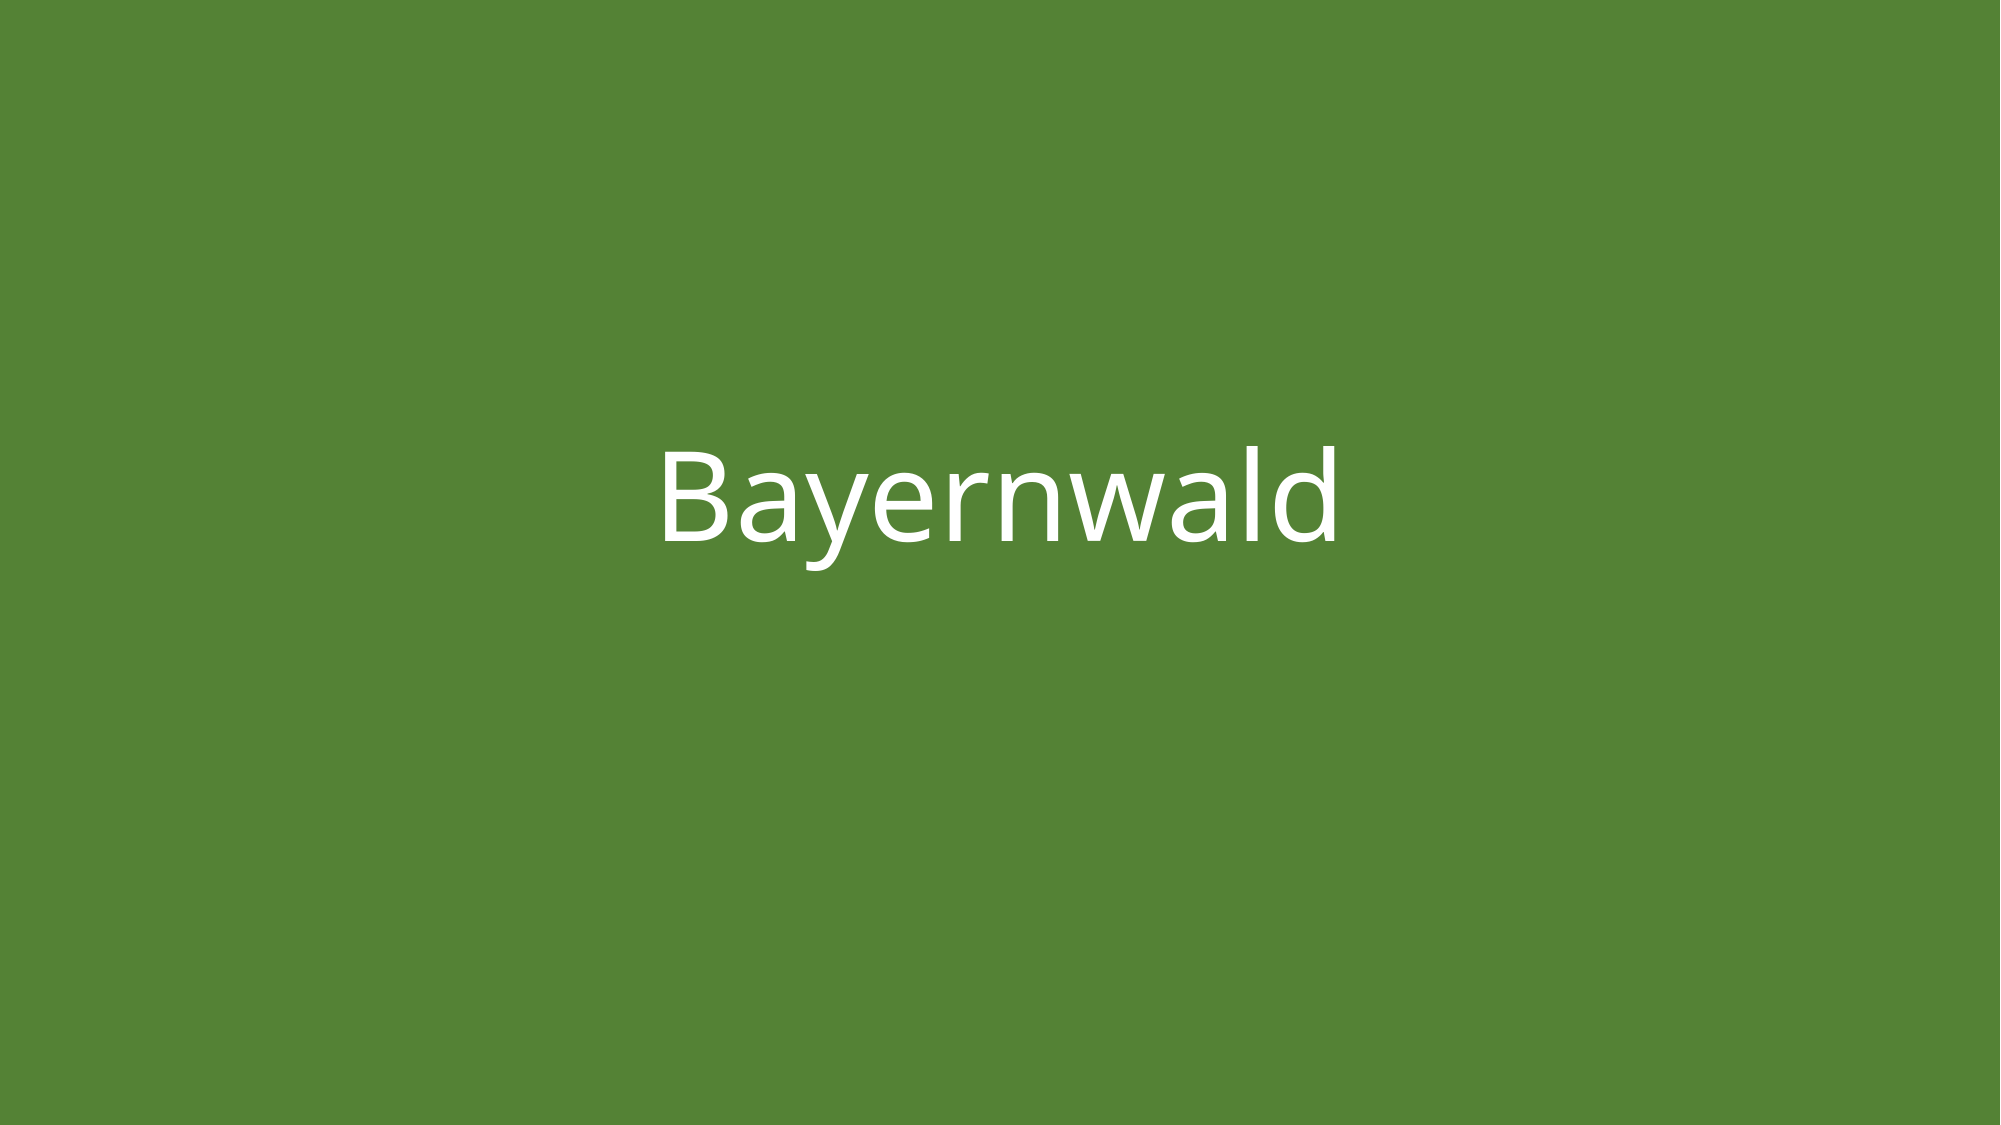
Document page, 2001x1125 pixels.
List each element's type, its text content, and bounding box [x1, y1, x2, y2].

title Bayernwald [249, 184, 1750, 576]
